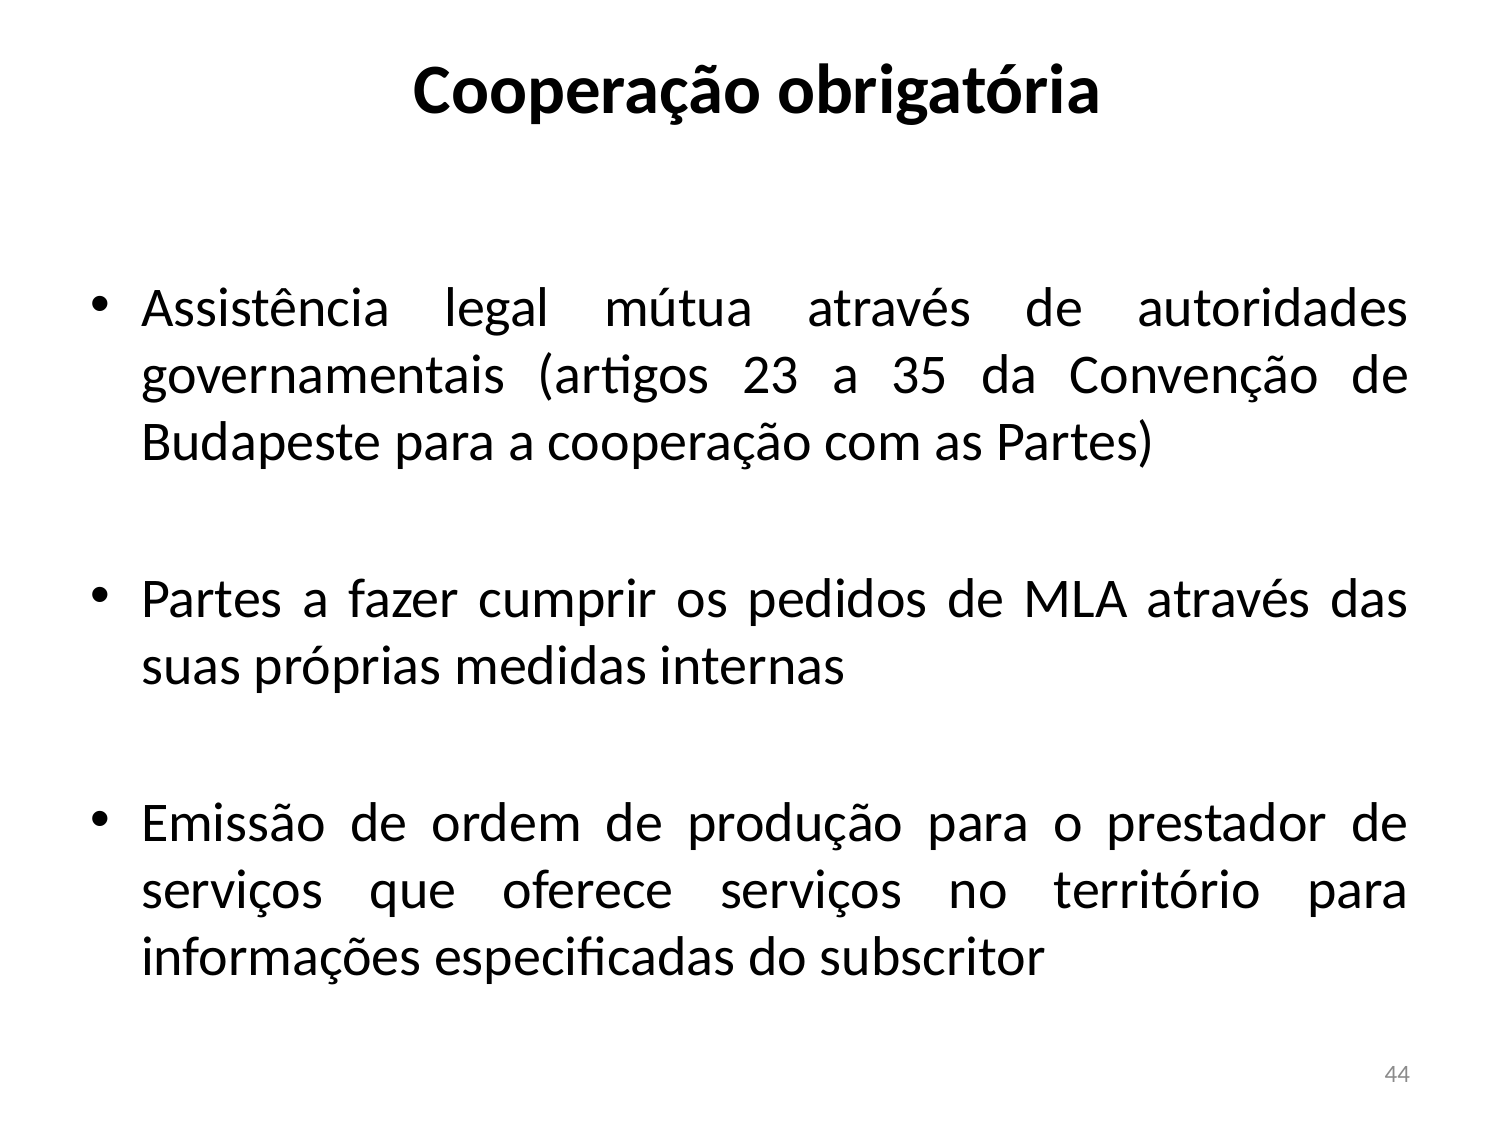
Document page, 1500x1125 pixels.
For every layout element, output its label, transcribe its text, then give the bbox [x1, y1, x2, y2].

title Cooperação obrigatória [75, 35, 1442, 242]
list Assistência legal mútua através de autoridades governamentais (artigos 23 a 35 da Convenção de Budapeste para a cooperação com as Partes) Partes a fazer cumprir os pedidos de MLA através das suas próprias medidas internas Emissão de ordem de produção para o prestador de serviços que oferece serviços no território para informações especificadas do subscritor [75, 262, 1425, 1005]
slide_number 44 [1074, 1042, 1425, 1103]
